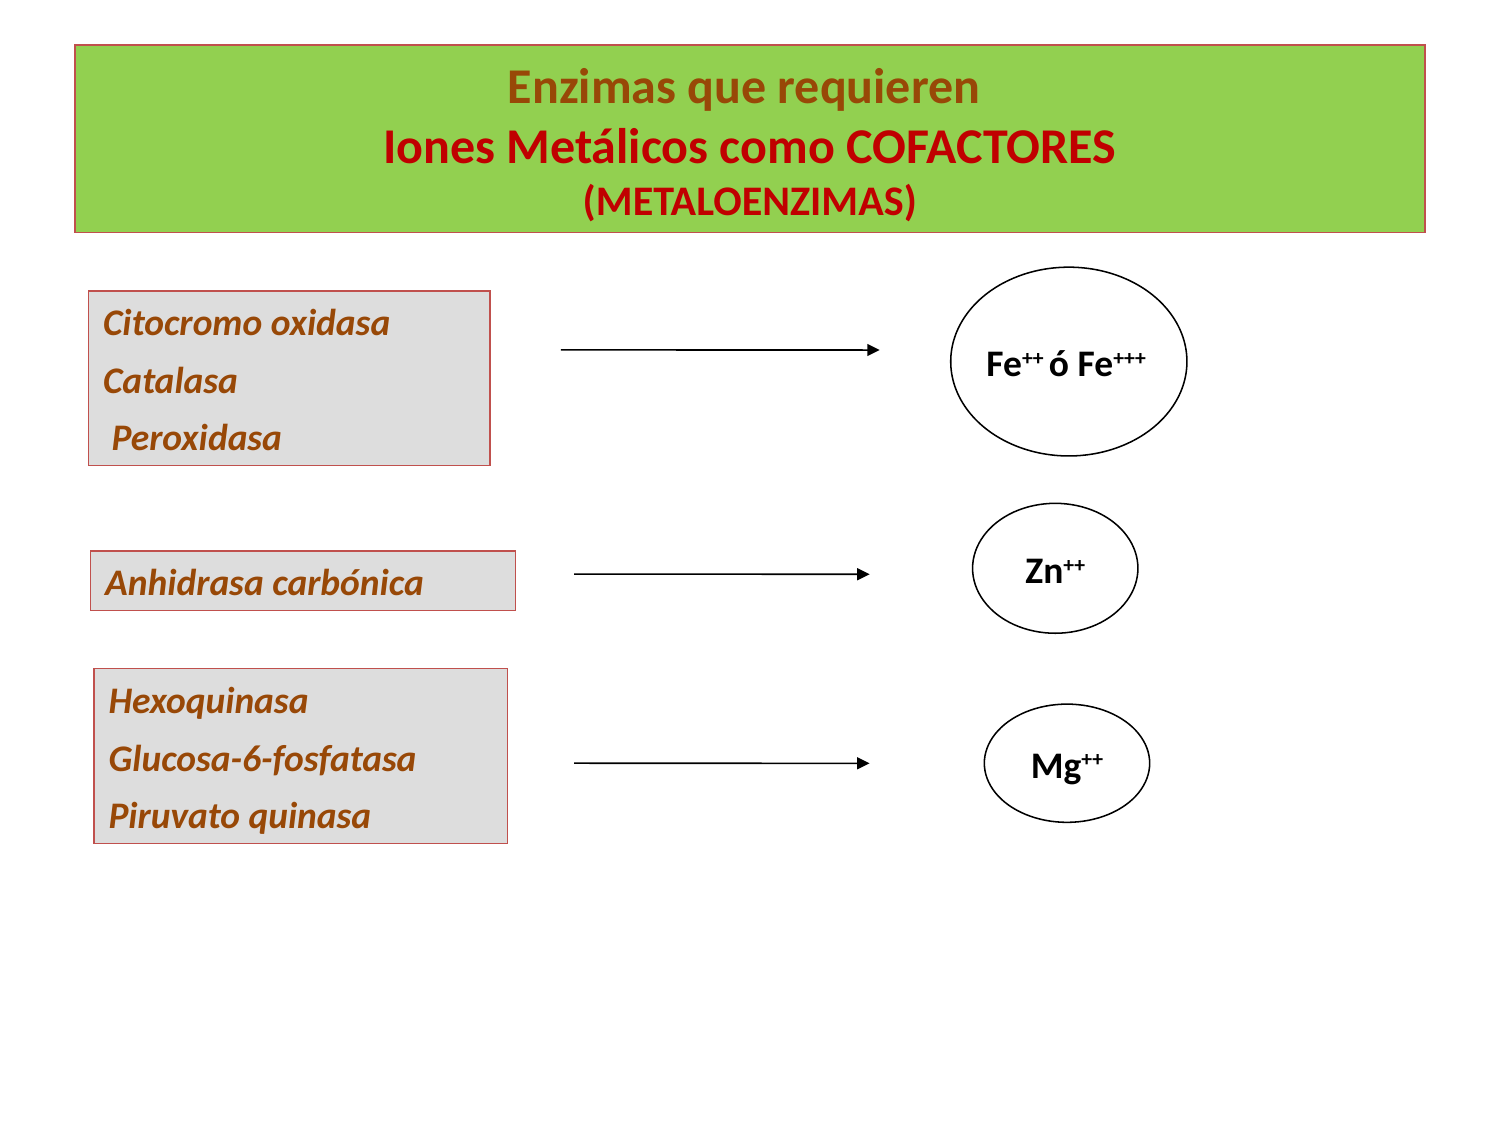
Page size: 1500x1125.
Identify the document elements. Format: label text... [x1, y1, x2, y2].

text_box Fe++ ó Fe+++ [950, 267, 1187, 456]
text_box [574, 568, 870, 581]
text_box Hexoquinasa Glucosa-6-fosfatasa Piruvato quinasa [93, 668, 508, 844]
text_box Anhidrasa carbónica [90, 550, 516, 611]
title Enzimas que requieren Iones Metálicos como COFACTORES (METALOENZIMAS) [74, 44, 1426, 233]
text_box [560, 343, 880, 357]
text_box Citocromo oxidasa Catalasa Peroxidasa [88, 290, 490, 466]
text_box [574, 757, 870, 770]
text_box Mg++ [984, 704, 1150, 823]
text_box Zn++ [972, 503, 1138, 634]
